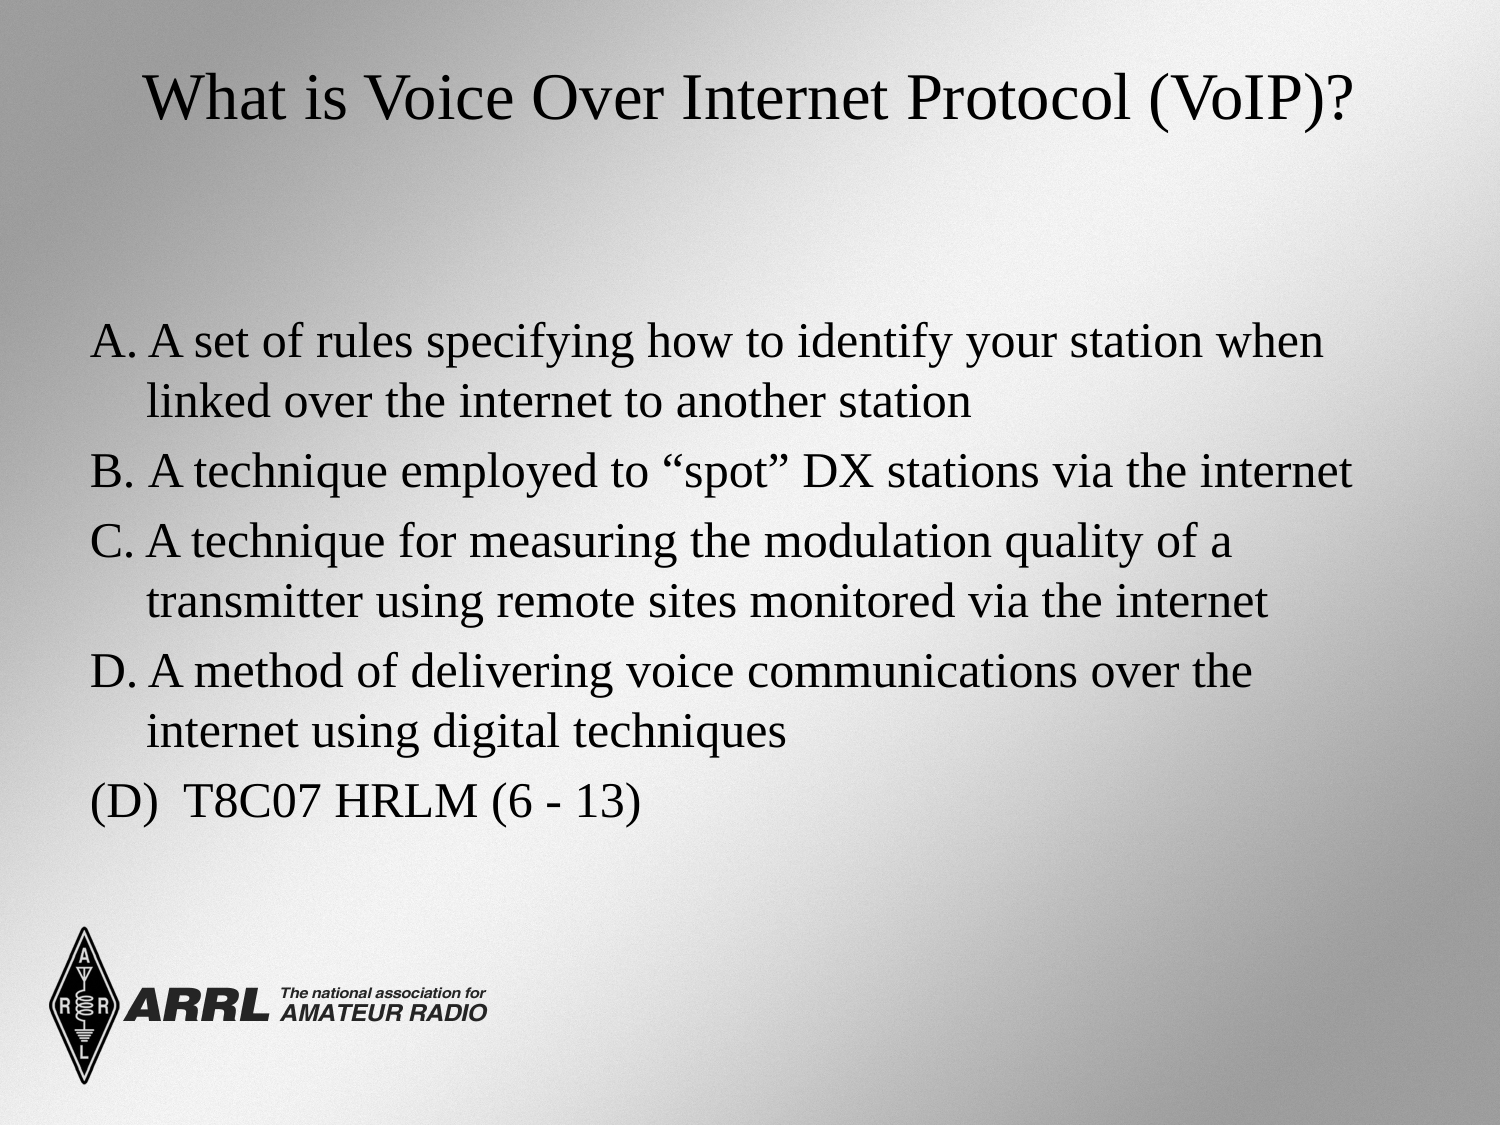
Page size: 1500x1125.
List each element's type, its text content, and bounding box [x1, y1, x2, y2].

title What is Voice Over Internet Protocol (VoIP)? [75, 45, 1425, 233]
picture [0, 0, 1500, 1125]
list A. A set of rules specifying how to identify your station when linked over the internet to another station B. A technique employed to “spot” DX stations via the internet C. A technique for measuring the modulation quality of a transmitter using remote sites monitored via the internet D. A method of delivering voice communications over the internet using digital techniques (D) T8C07 HRLM (6 - 13) [75, 299, 1425, 1005]
